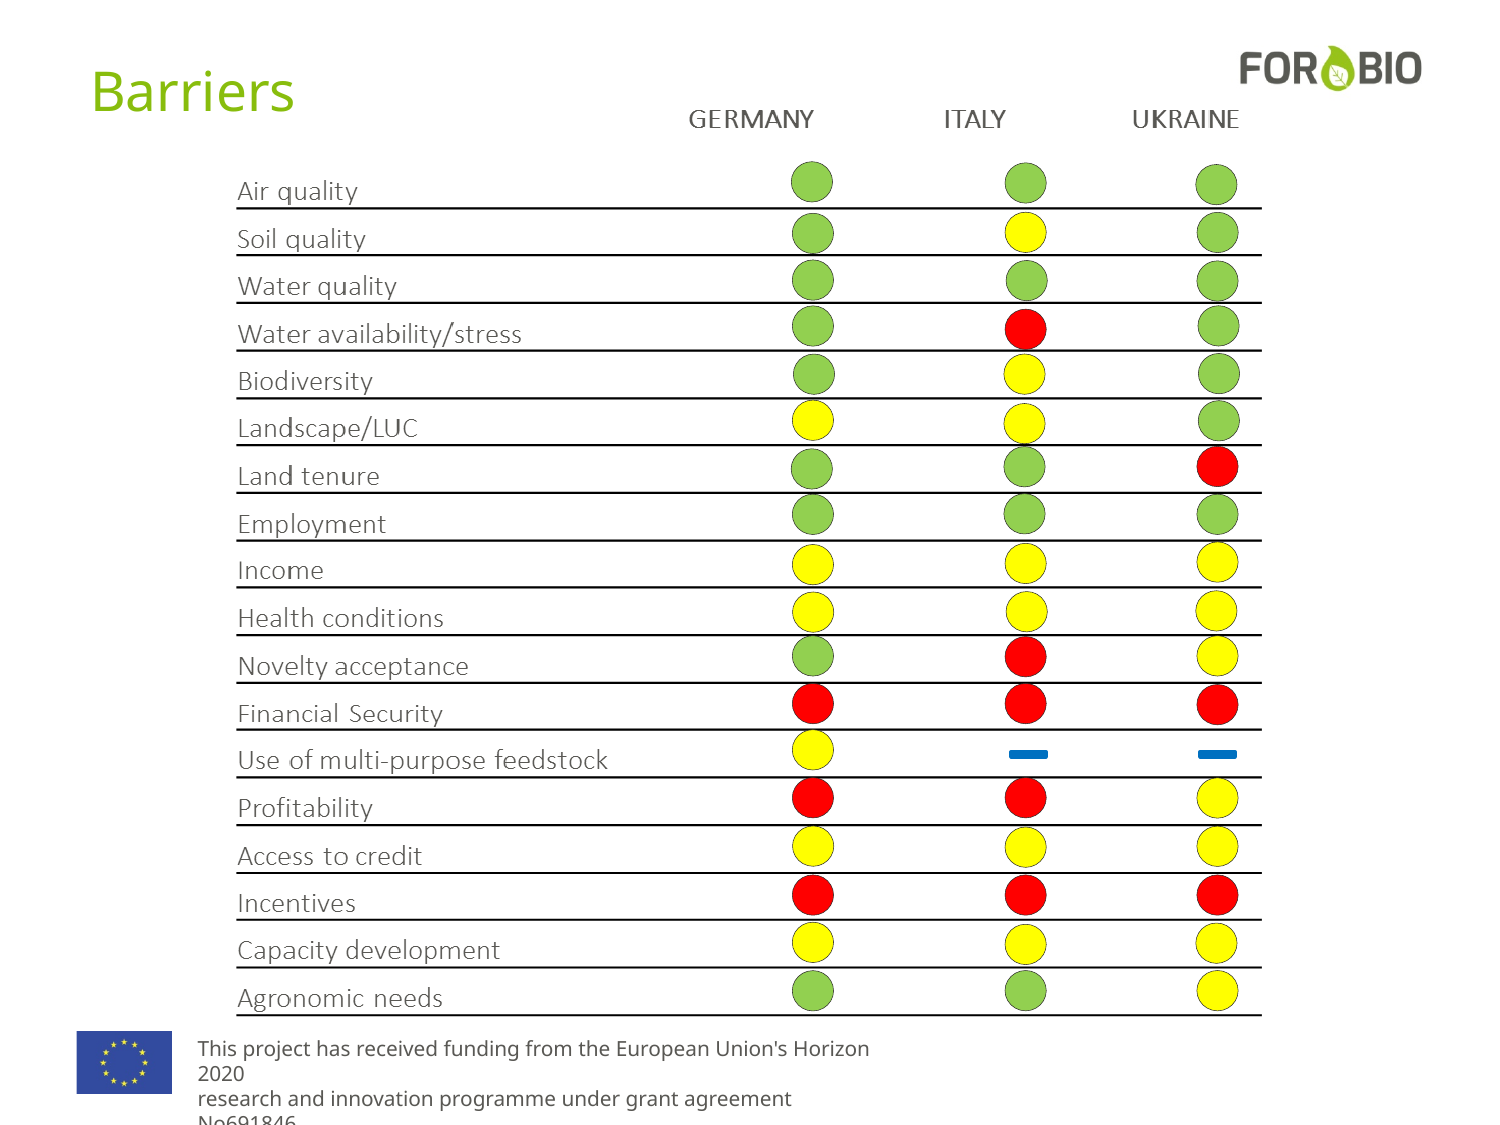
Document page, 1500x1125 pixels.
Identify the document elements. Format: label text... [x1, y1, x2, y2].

picture [236, 92, 1264, 1033]
picture [1187, 23, 1473, 114]
picture [76, 1031, 172, 1094]
title Barriers [75, 45, 1425, 136]
